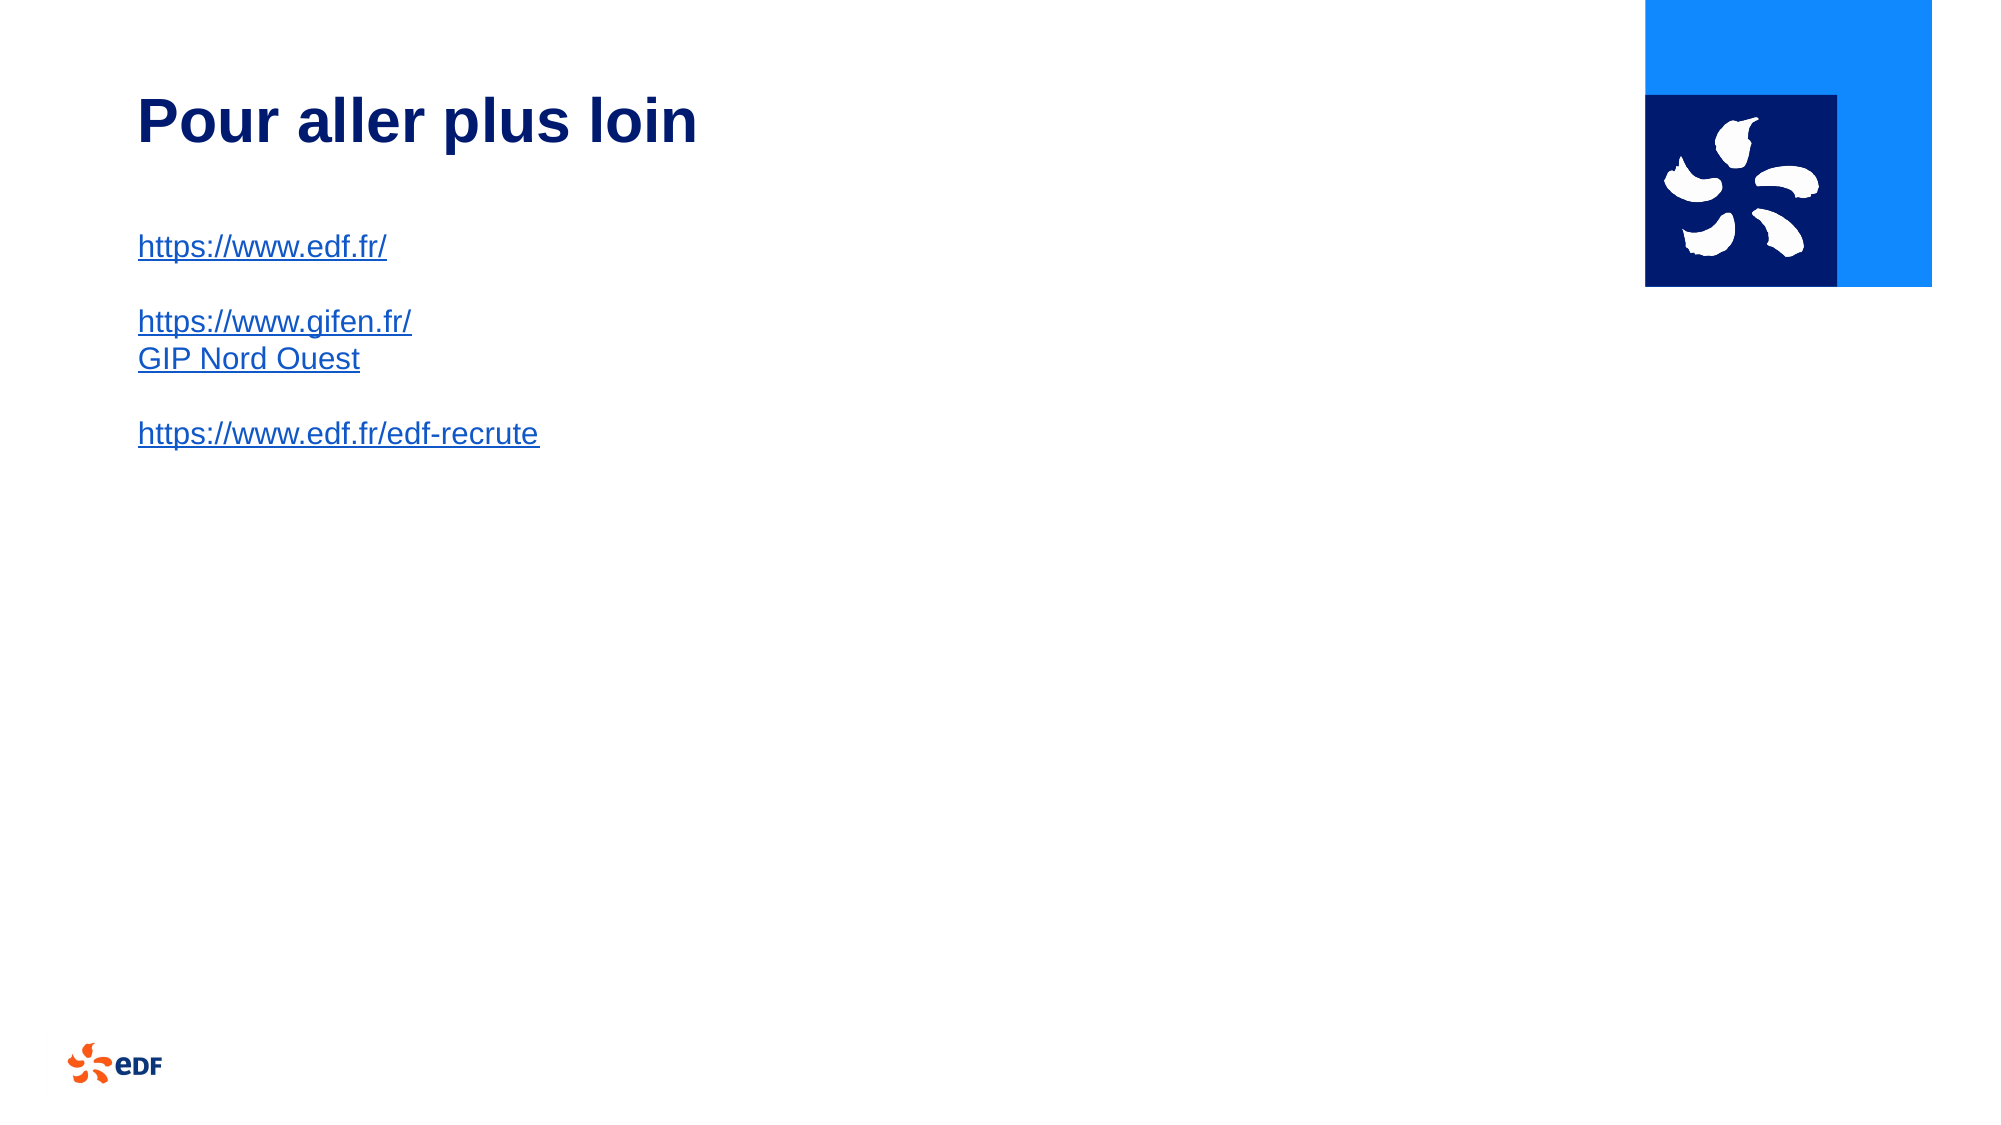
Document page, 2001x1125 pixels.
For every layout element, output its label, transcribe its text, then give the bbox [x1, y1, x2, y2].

title Pour aller plus loin [122, 72, 986, 203]
picture [47, 1026, 184, 1102]
picture [1664, 117, 1819, 257]
list https://www.edf.fr/ https://www.gifen.fr/ GIP Nord Ouest https://www.edf.fr/edf-recrute [122, 218, 986, 1010]
